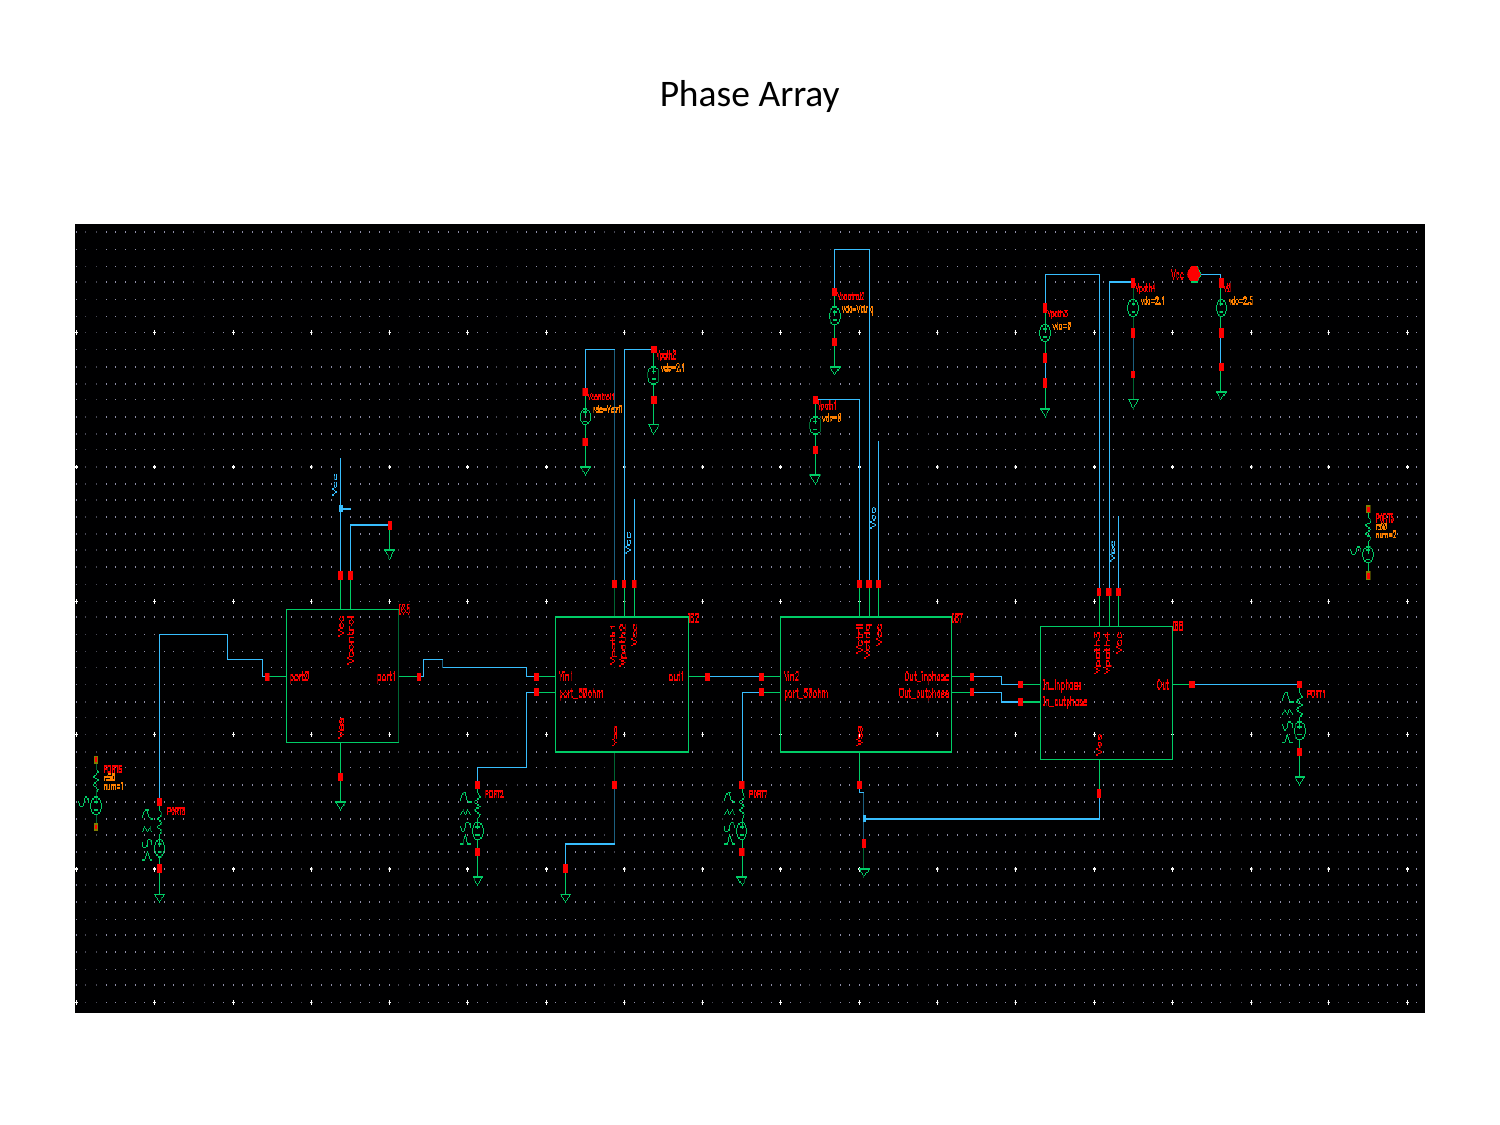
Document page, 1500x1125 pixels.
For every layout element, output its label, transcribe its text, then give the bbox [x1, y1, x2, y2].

title Phase Array [75, 45, 1425, 138]
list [74, 224, 1426, 1013]
